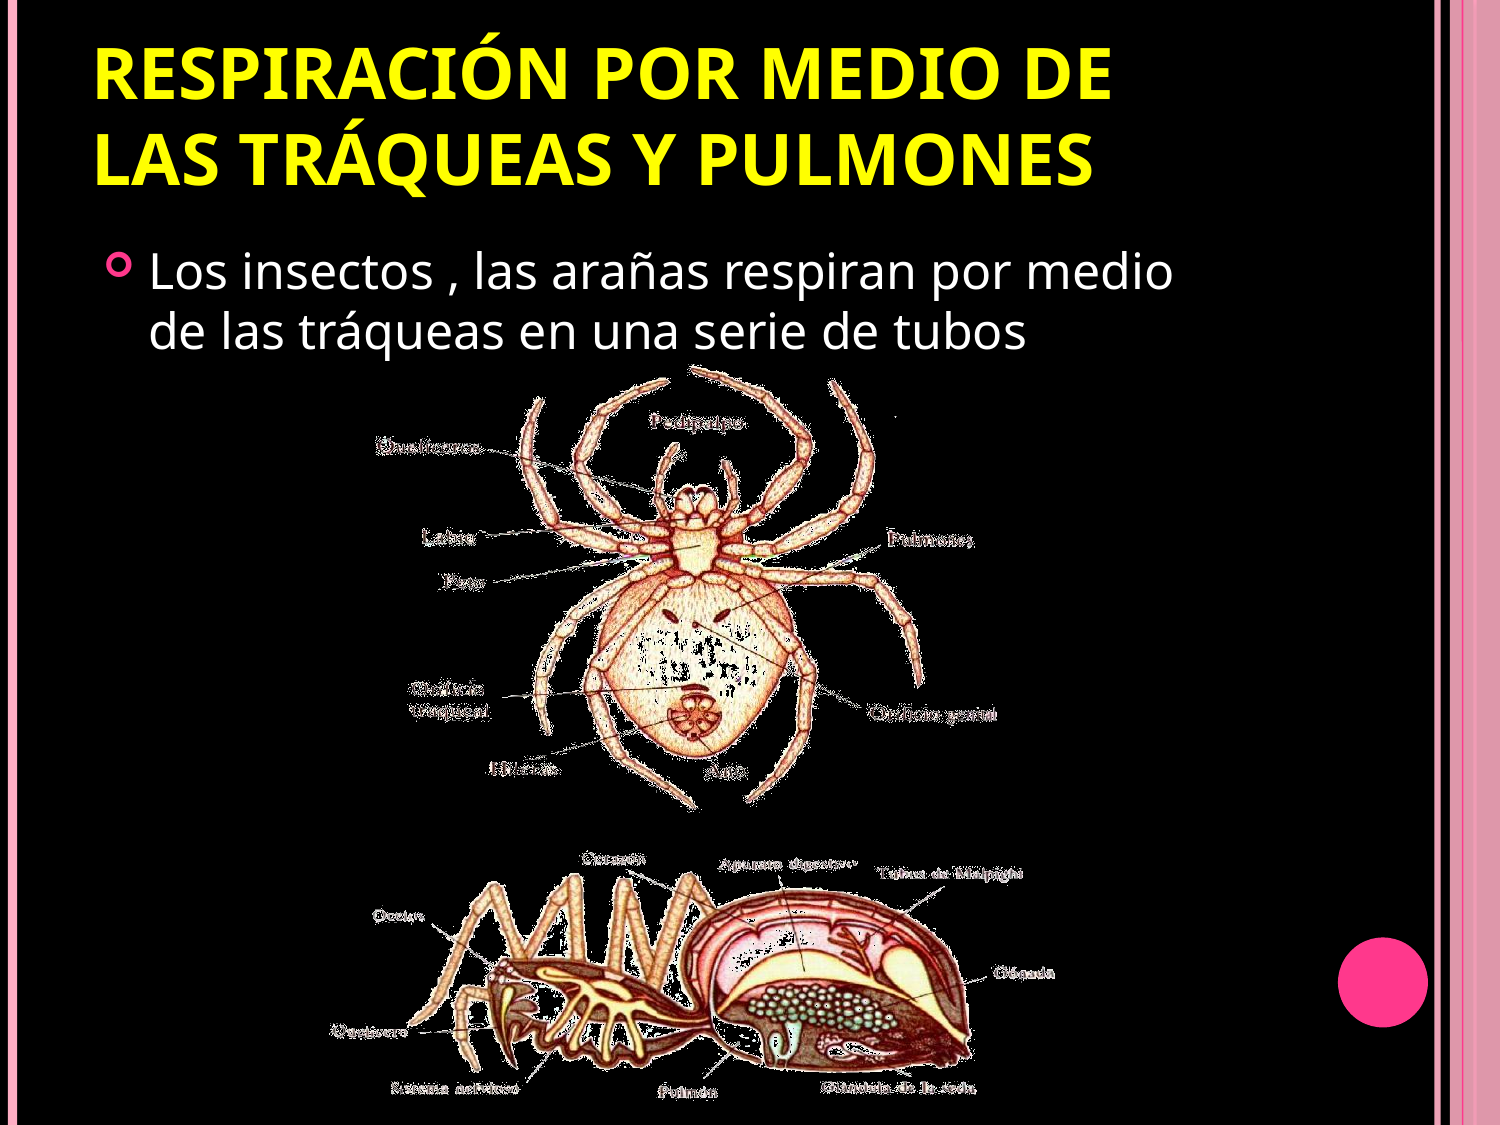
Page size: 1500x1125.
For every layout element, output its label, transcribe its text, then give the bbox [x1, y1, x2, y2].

title Respiración por medio de las tráqueas y pulmones [76, 19, 1145, 207]
list Los insectos , las arañas respiran por medio de las tráqueas en una serie de tubos [88, 231, 1210, 1038]
picture [327, 351, 1058, 1125]
